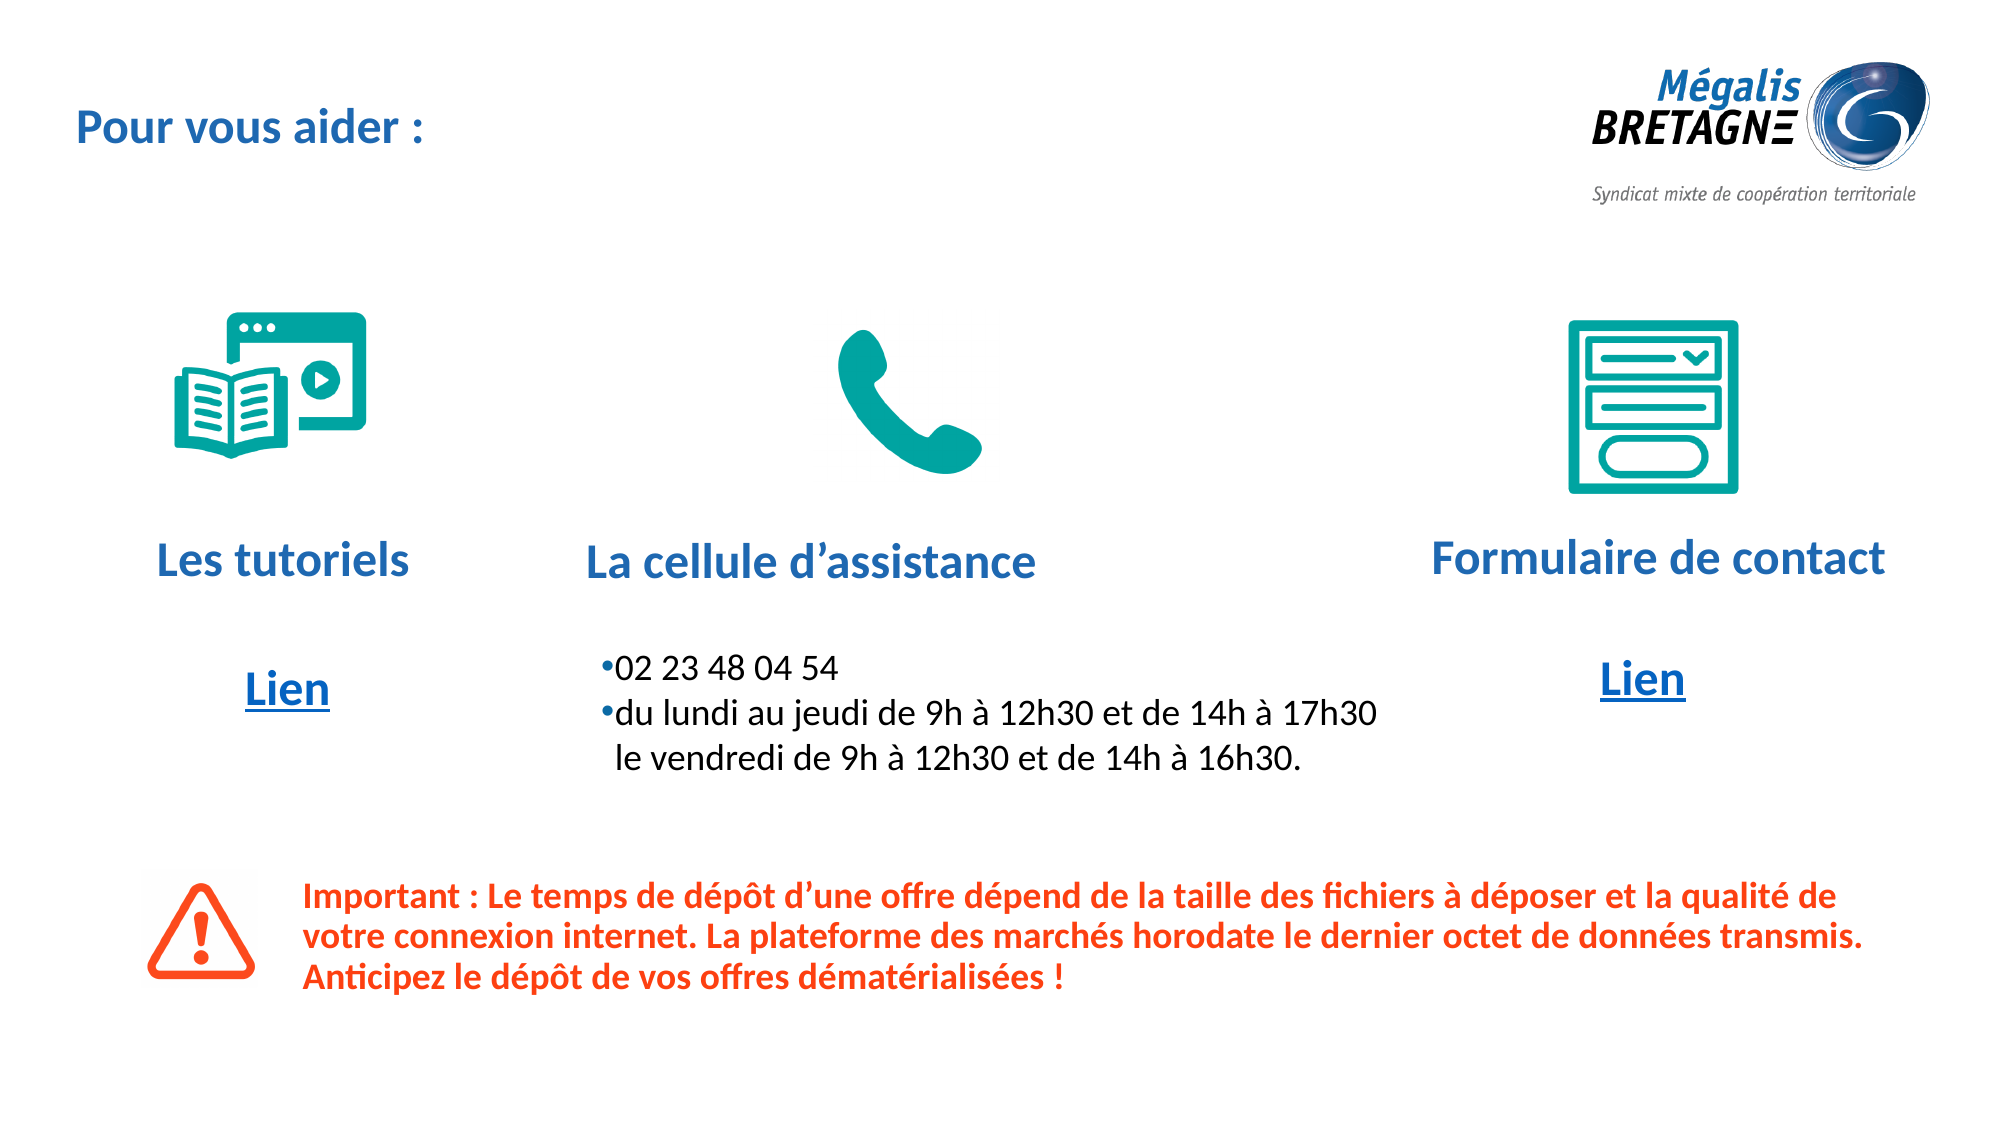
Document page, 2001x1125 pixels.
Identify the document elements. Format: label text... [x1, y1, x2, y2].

picture [813, 309, 1000, 482]
text_box Formulaire de contact [1416, 508, 1917, 608]
picture [160, 289, 383, 462]
text_box Les tutoriels [141, 510, 472, 611]
title Pour vous aider : [61, 77, 1567, 178]
picture [1559, 307, 1746, 504]
text_box Lien [1478, 628, 1808, 729]
text_box Important : Le temps de dépôt d’une offre dépend de la taille des fichiers à déposer et la qualité de votre connexion internet. La plateforme des marchés horodate le dernier octet de données transmis. Anticipez le dépôt de vos offres dématérialisées ! [287, 855, 1889, 1018]
picture [1567, 41, 1950, 214]
text_box La cellule d’assistance 02 23 48 04 54 du lundi au jeudi de 9h à 12h30 et de 14h à 17h30 le vendredi de 9h à 12h30 et de 14h à 16h30. [571, 511, 1398, 802]
picture [141, 869, 258, 988]
text_box Lien [123, 639, 453, 740]
